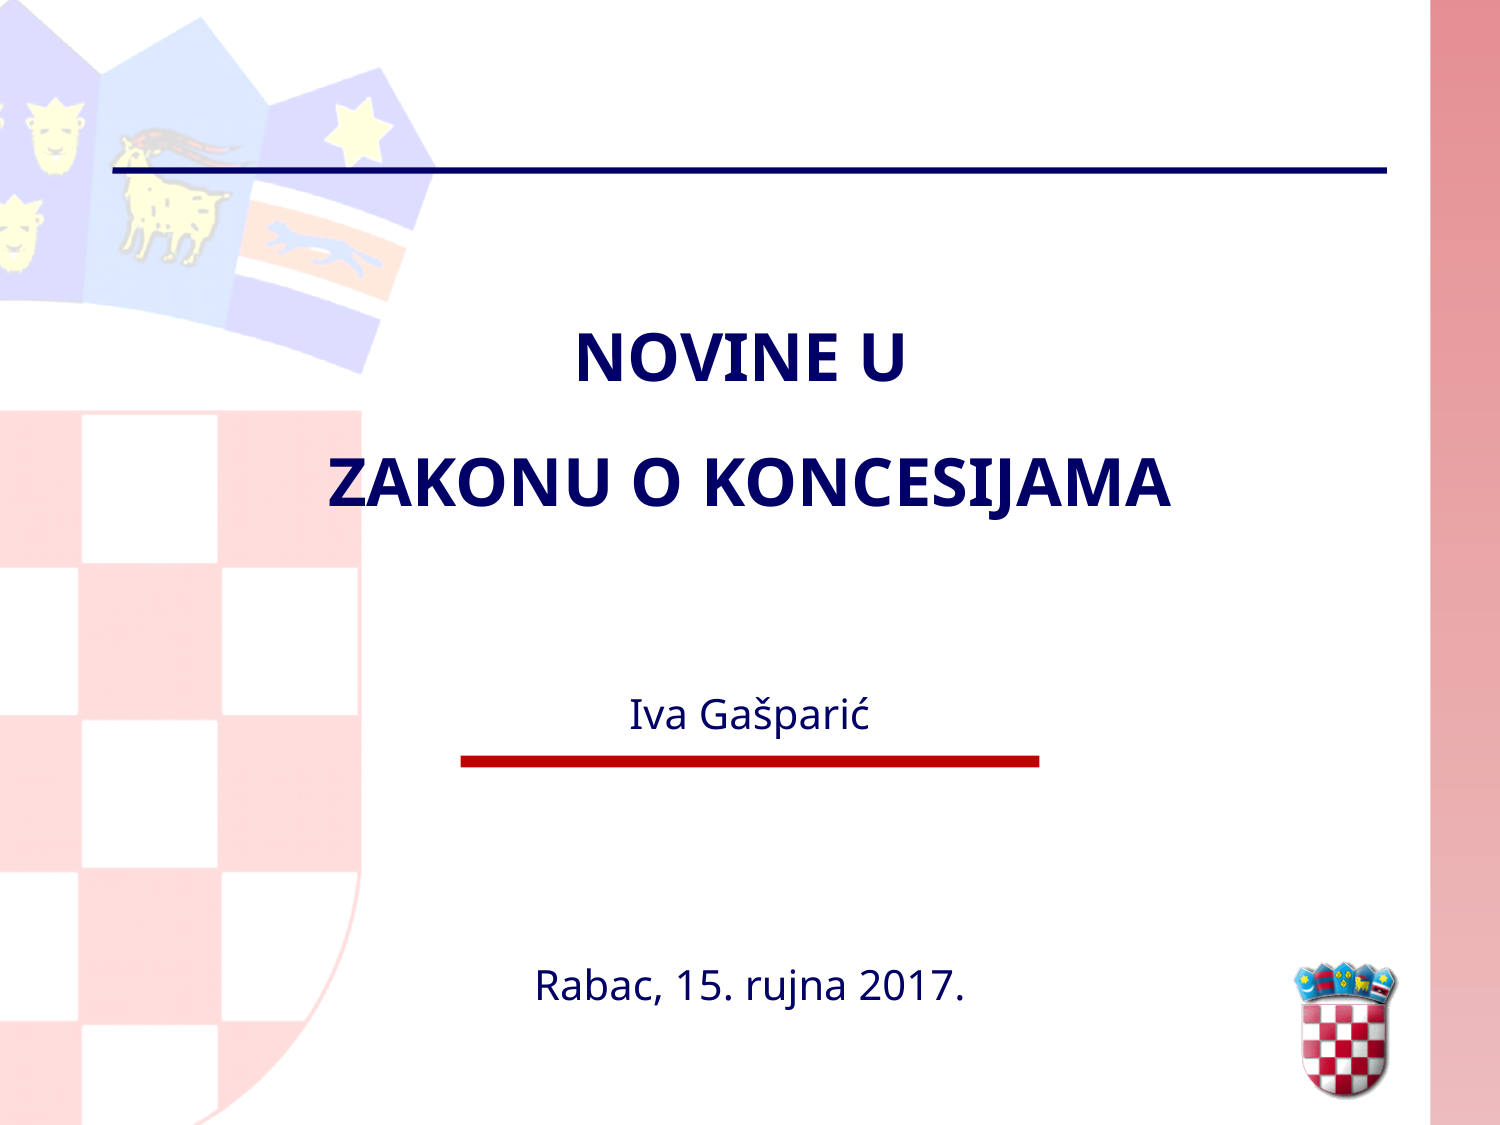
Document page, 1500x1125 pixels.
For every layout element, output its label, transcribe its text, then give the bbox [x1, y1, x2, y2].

text_box Rabac, 15. rujna 2017. [0, 932, 1500, 1035]
list NOVINE U ZAKONU O KONCESIJAMA Iva Gašparić [112, 314, 1388, 913]
picture [1293, 1035, 1399, 1100]
text_box [458, 753, 1041, 769]
